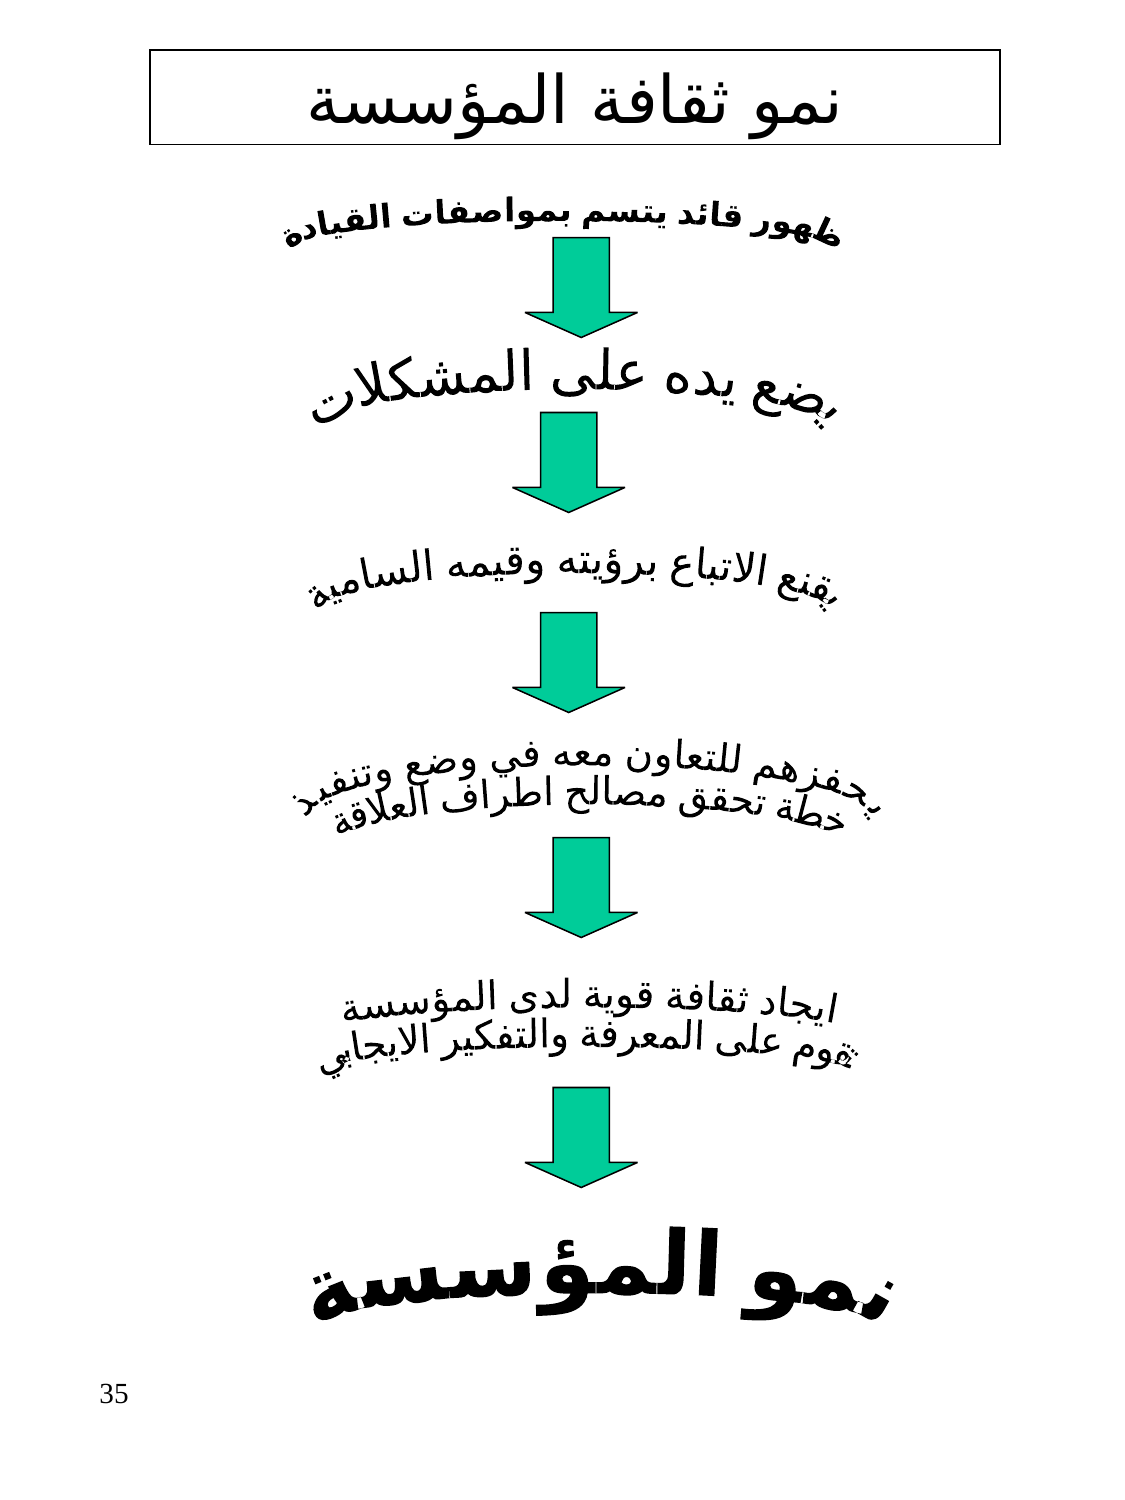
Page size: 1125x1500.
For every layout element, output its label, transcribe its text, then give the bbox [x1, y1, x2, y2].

text_box [525, 837, 638, 938]
text_box [512, 612, 625, 713]
text_box نمو ثقافة المؤسسة [150, 49, 1000, 145]
slide_number 35 [84, 1366, 319, 1467]
text_box [525, 1087, 638, 1188]
text_box [525, 237, 638, 338]
text_box [512, 412, 625, 513]
